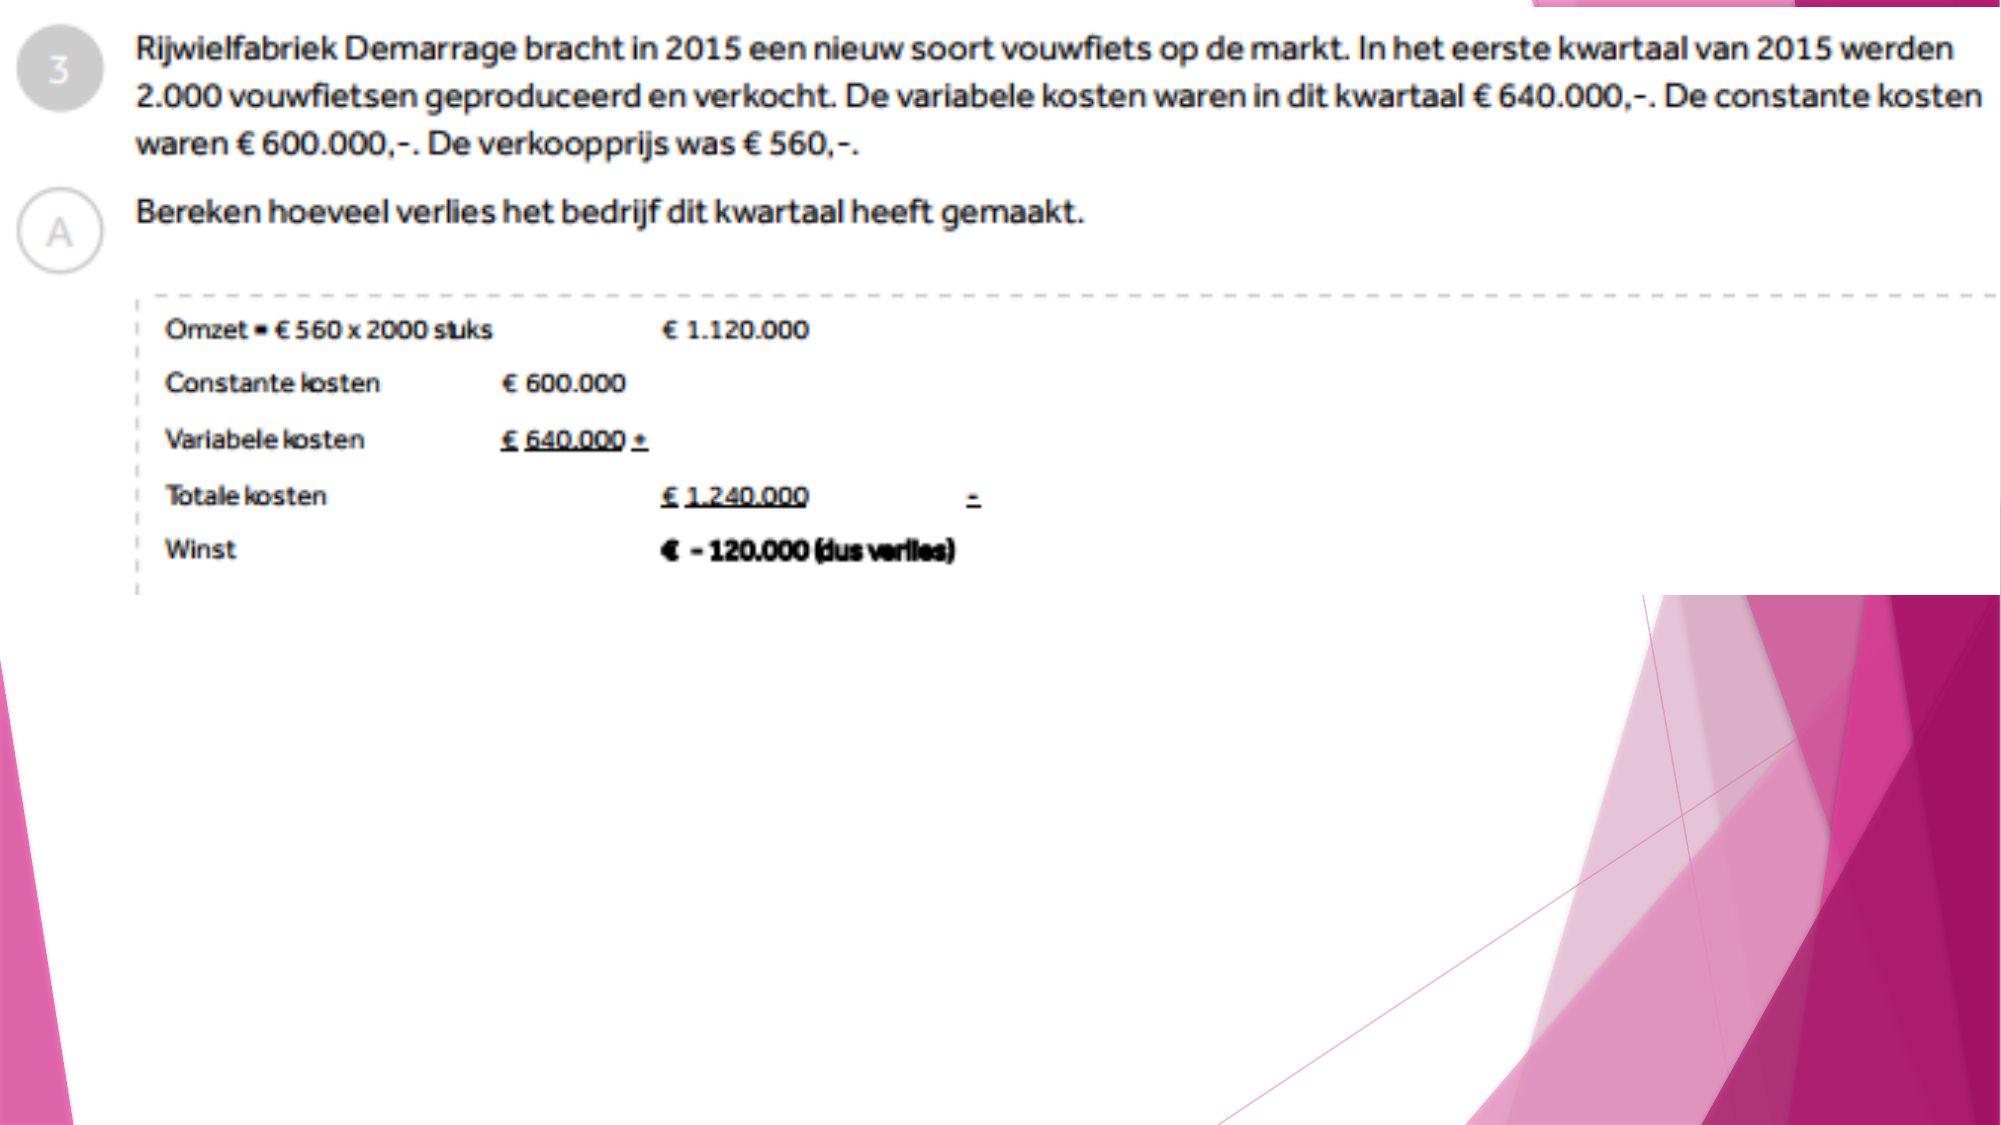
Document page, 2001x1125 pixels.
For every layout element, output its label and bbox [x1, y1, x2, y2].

picture [0, 6, 2000, 596]
